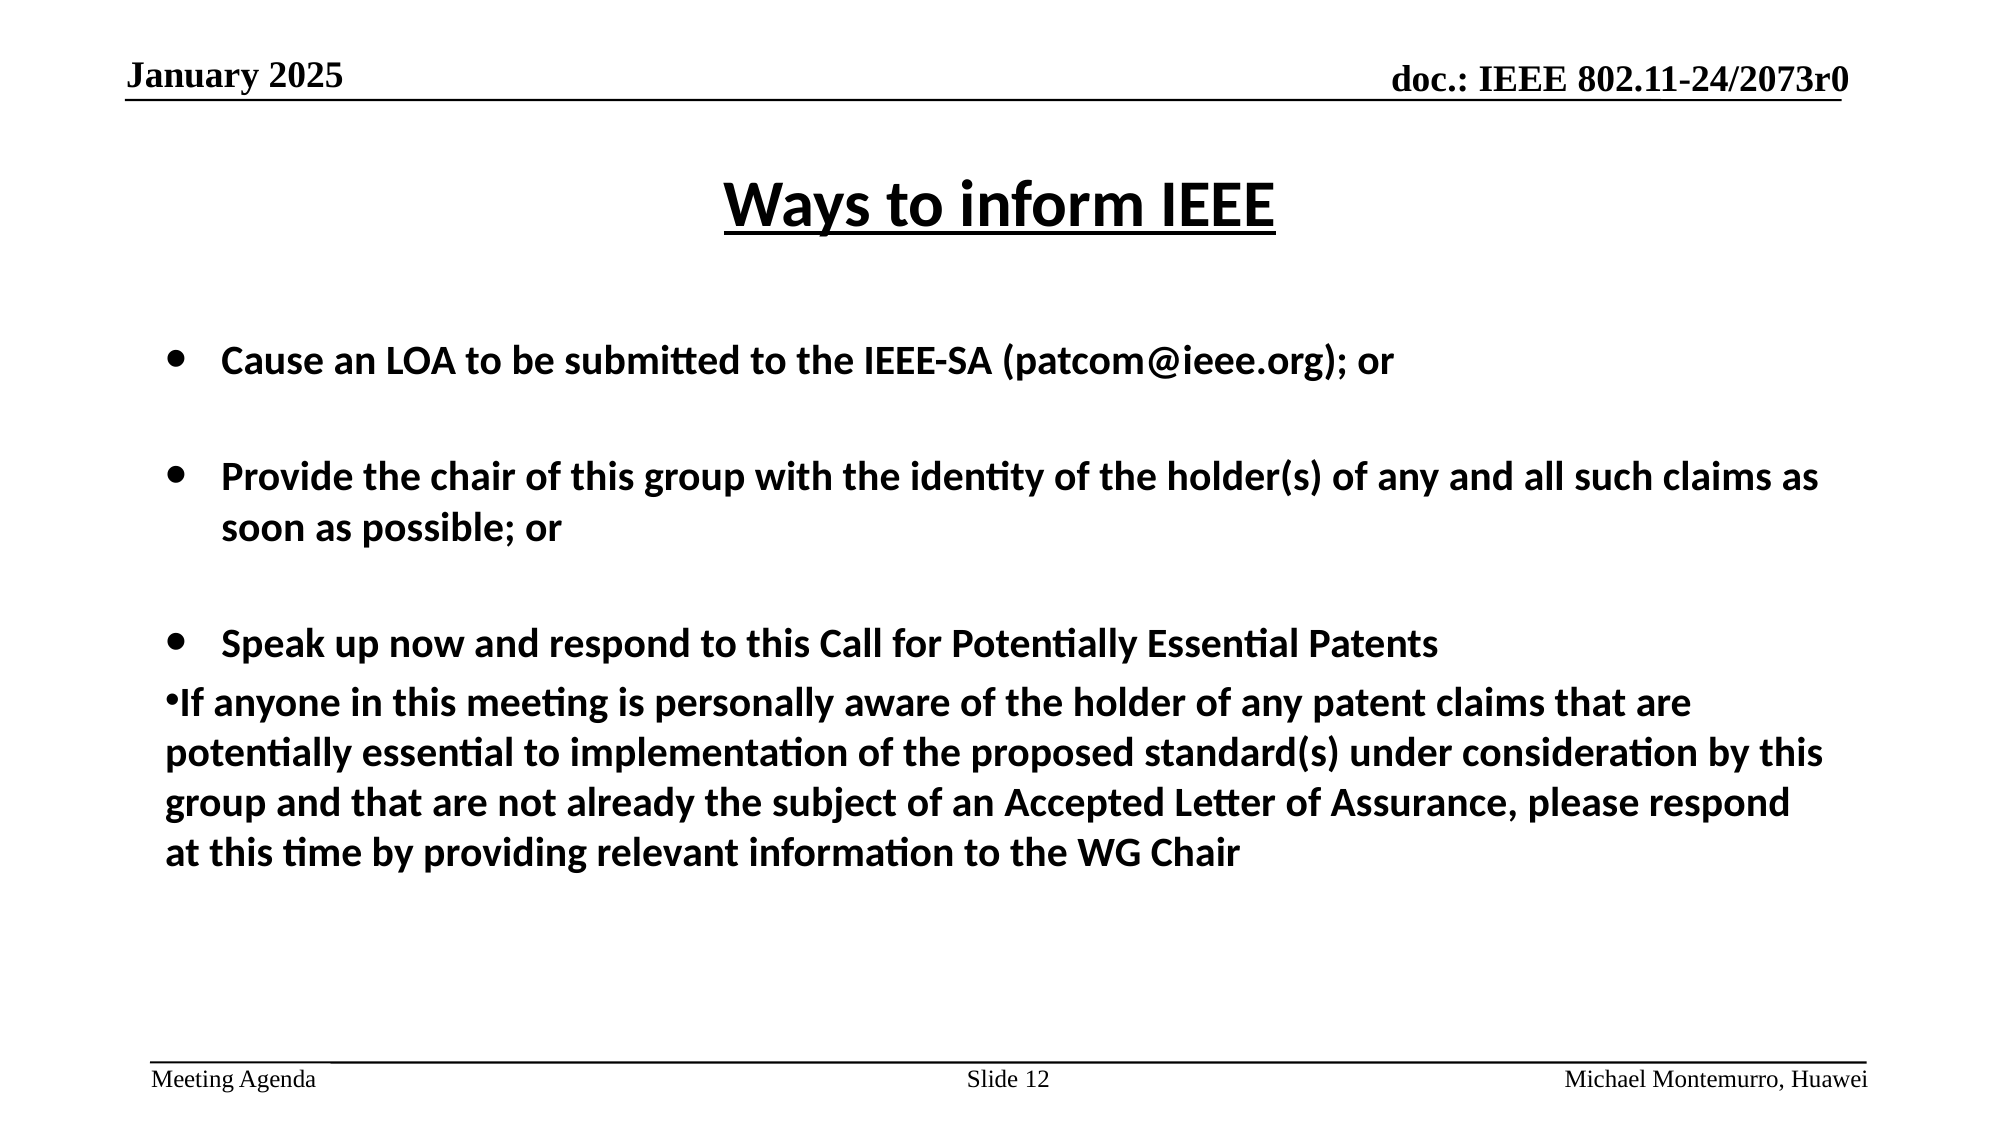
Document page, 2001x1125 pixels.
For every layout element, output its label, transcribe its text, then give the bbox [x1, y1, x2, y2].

title Ways to inform IEEE [150, 112, 1850, 288]
footer Michael Montemurro, Huawei [1266, 1061, 1869, 1093]
slide_number Slide 12 [964, 1061, 1053, 1093]
list Cause an LOA to be submitted to the IEEE-SA (patcom@ieee.org); or Provide the chair of this group with the identity of the holder(s) of any and all such claims as soon as possible; or Speak up now and respond to this Call for Potentially Essential Patents If anyone in this meeting is personally aware of the holder of any patent claims that are potentially essential to implementation of the proposed standard(s) under consideration by this group and that are not already the subject of an Accepted Letter of Assurance, please respond at this time by providing relevant information to the WG Chair [150, 324, 1850, 1000]
